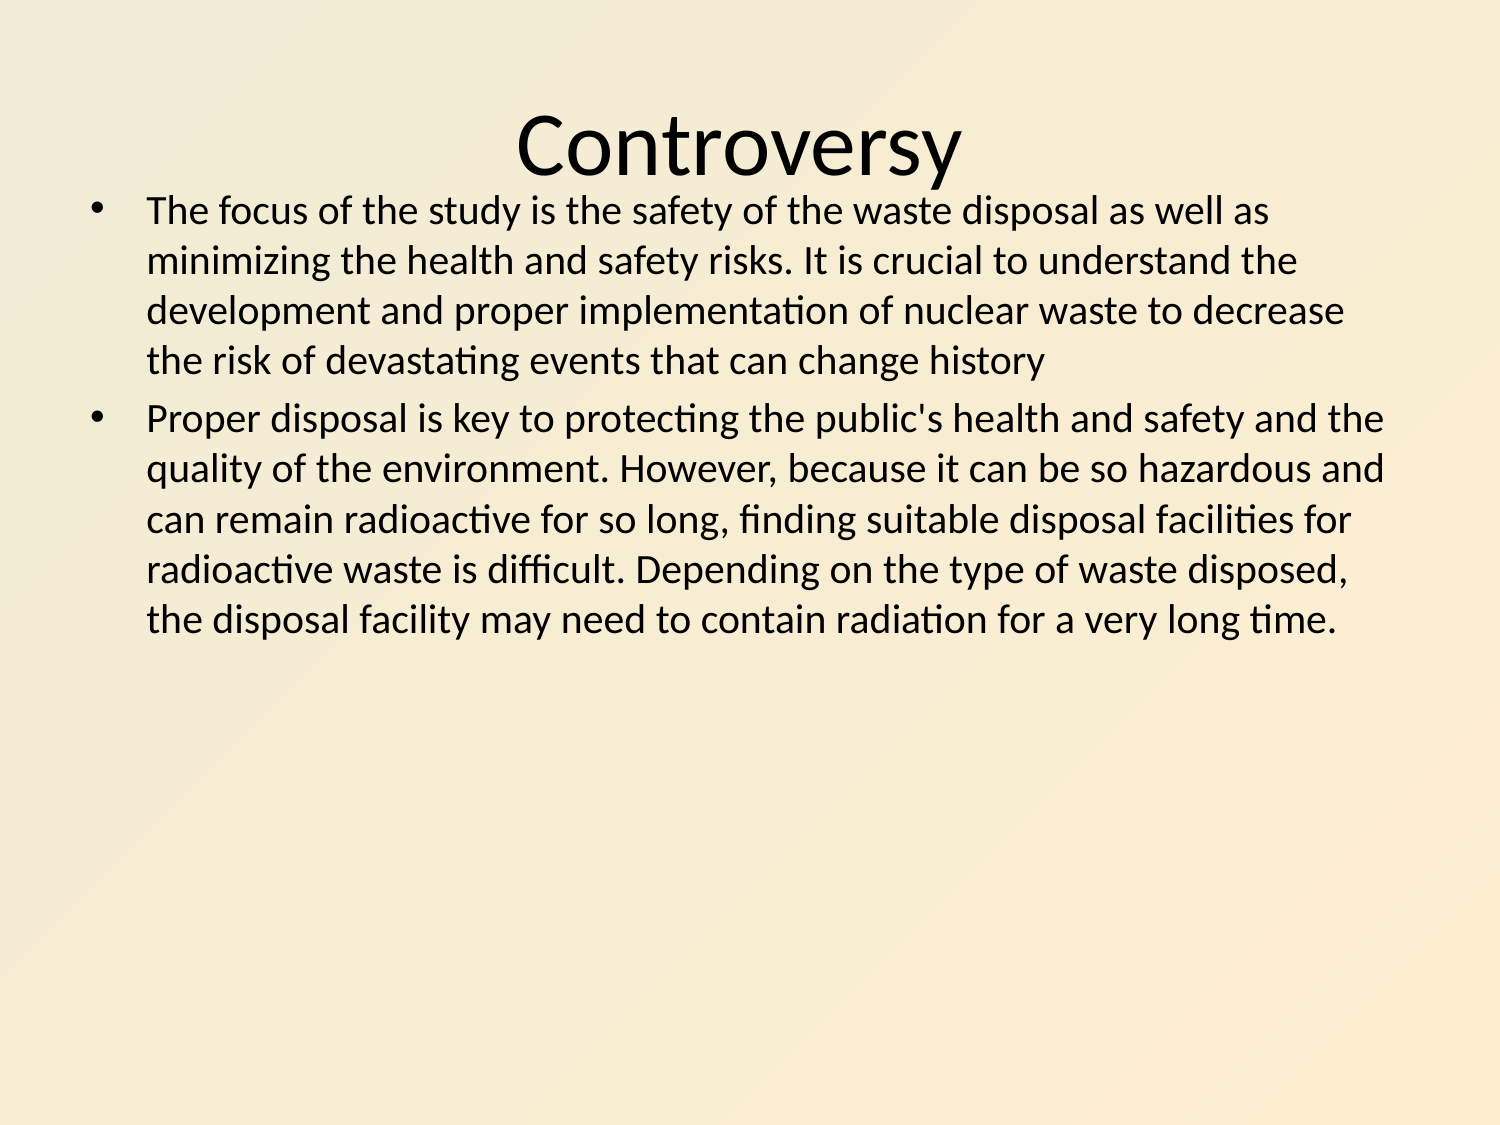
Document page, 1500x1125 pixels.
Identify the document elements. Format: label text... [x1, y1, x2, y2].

list The focus of the study is the safety of the waste disposal as well as minimizing the health and safety risks. It is crucial to understand the development and proper implementation of nuclear waste to decrease the risk of devastating events that can change history Proper disposal is key to protecting the public's health and safety and the quality of the environment. However, because it can be so hazardous and can remain radioactive for so long, finding suitable disposal facilities for radioactive waste is difficult. Depending on the type of waste disposed, the disposal facility may need to contain radiation for a very long time. [75, 174, 1425, 918]
title Controversy [75, 45, 1425, 174]
